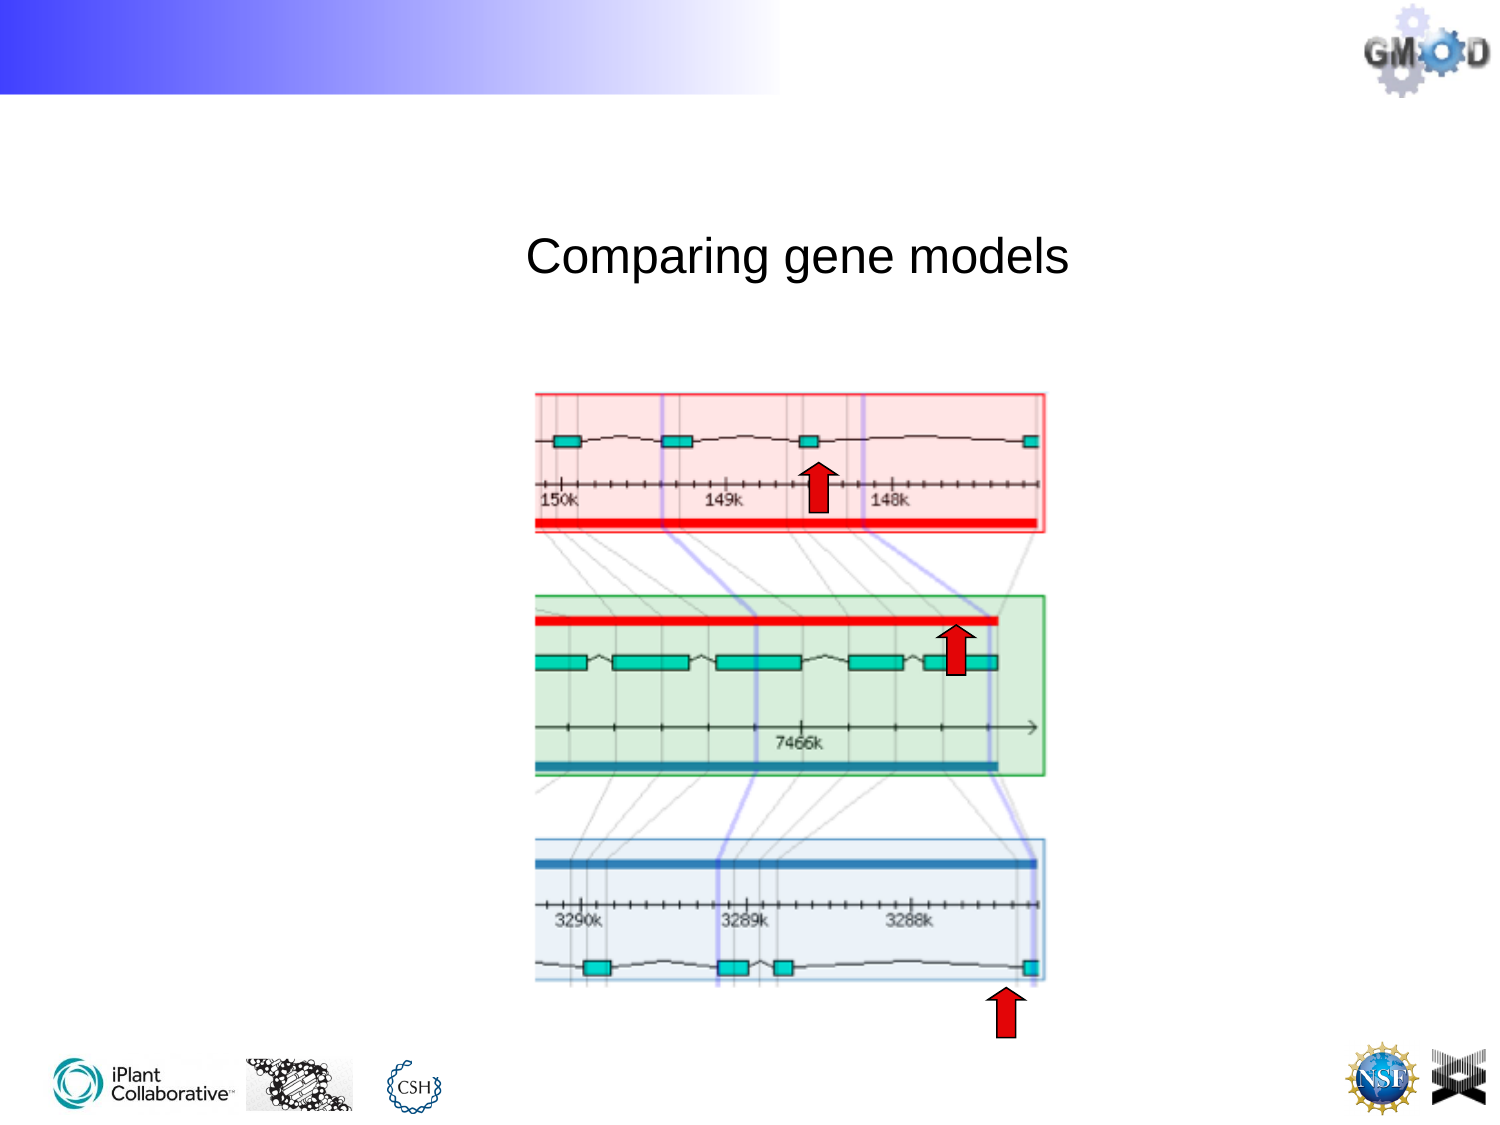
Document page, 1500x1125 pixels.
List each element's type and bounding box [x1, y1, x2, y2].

text_box [0, 0, 1497, 98]
picture [382, 181, 1206, 1116]
picture [1344, 1040, 1420, 1116]
picture [246, 1056, 353, 1113]
picture [1431, 1049, 1487, 1105]
picture [39, 1053, 240, 1115]
